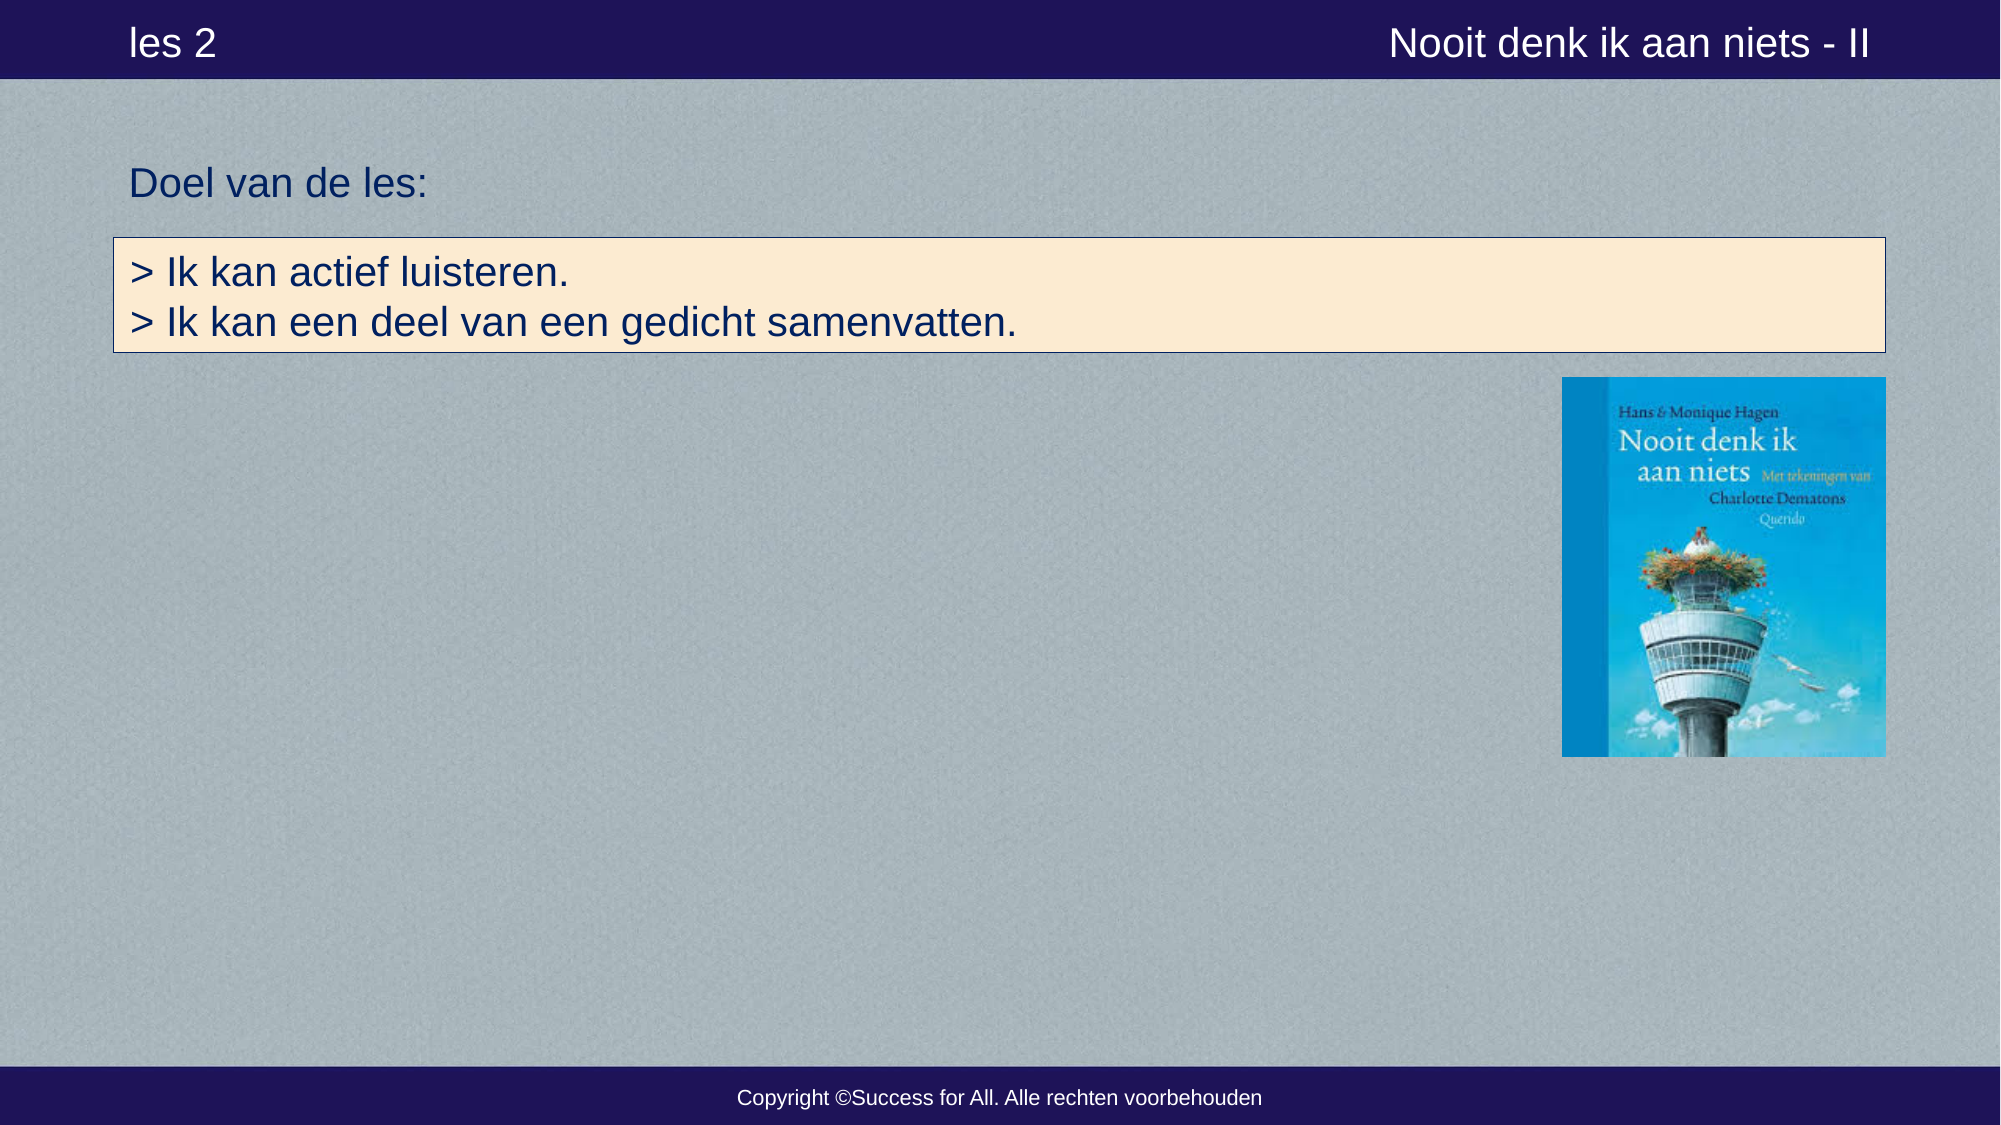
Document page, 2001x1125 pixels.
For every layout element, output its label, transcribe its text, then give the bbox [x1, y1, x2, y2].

text_box > Ik kan actief luisteren. > Ik kan een deel van een gedicht samenvatten. [113, 237, 1886, 353]
text_box Nooit denk ik aan niets - II [999, 8, 1886, 73]
text_box Copyright ©Success for All. Alle rechten voorbehouden [0, 1076, 2000, 1125]
text_box Doel van de les: [113, 148, 1635, 214]
text_box les 2 [114, 8, 354, 73]
picture [0, 0, 2001, 1125]
